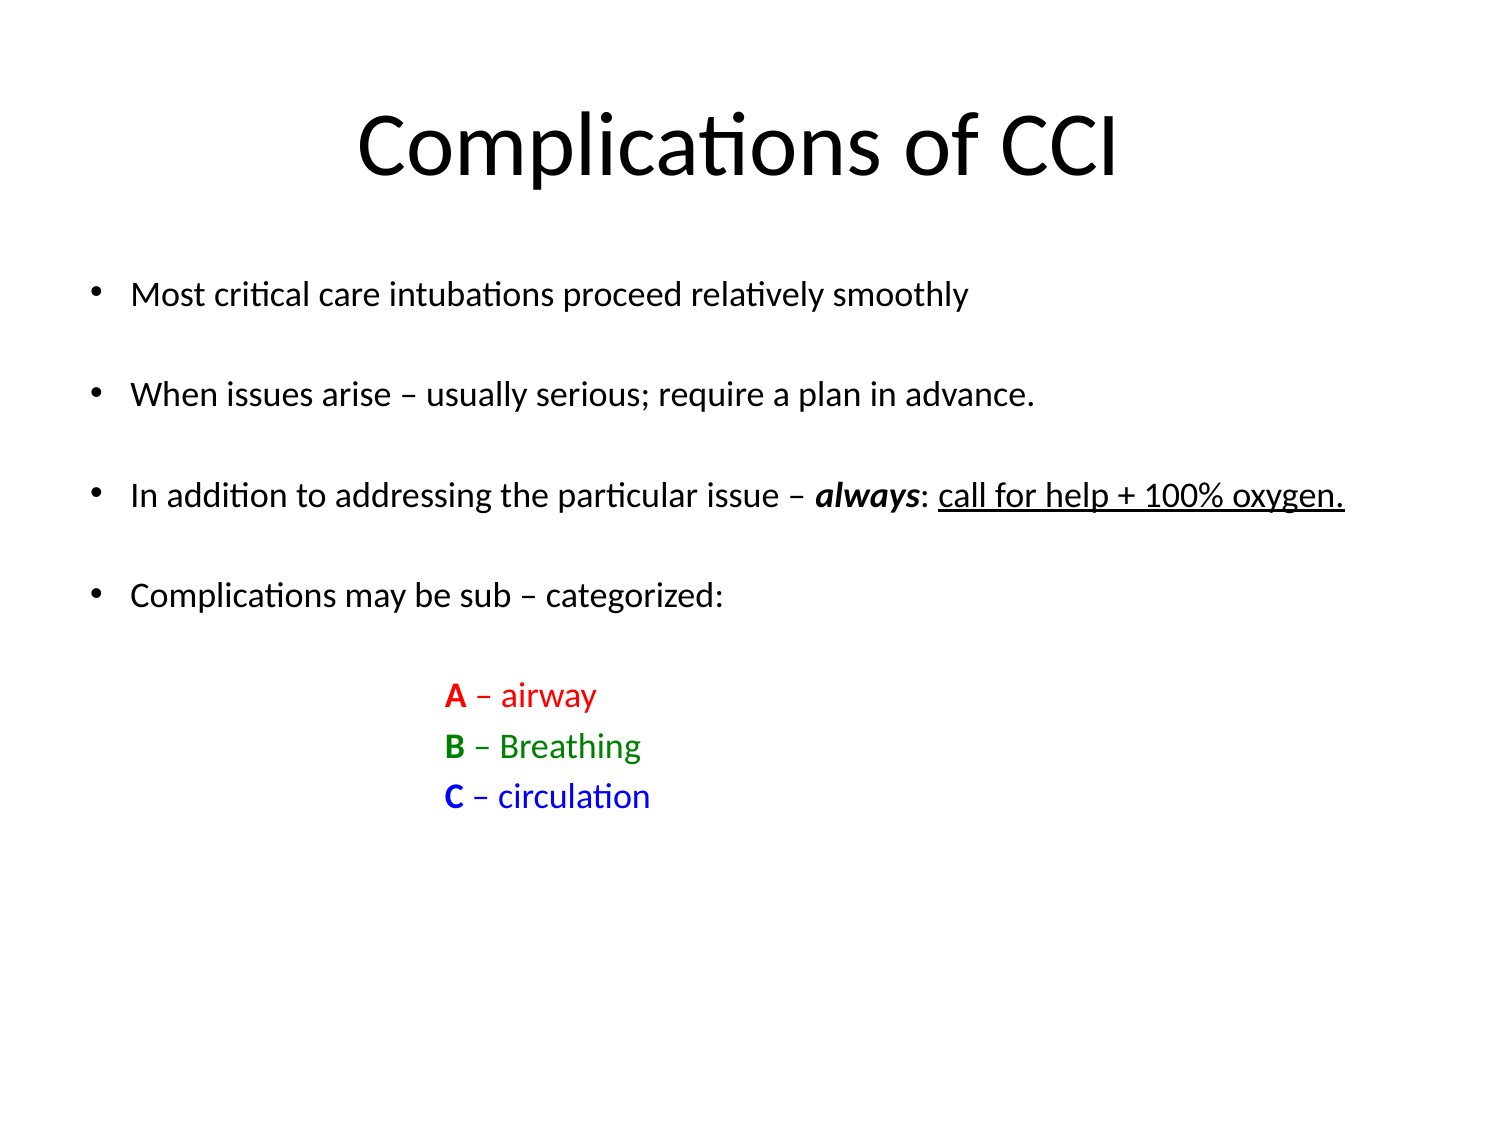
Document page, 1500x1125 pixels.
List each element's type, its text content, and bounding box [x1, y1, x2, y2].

list Most critical care intubations proceed relatively smoothly When issues arise – usually serious; require a plan in advance. In addition to addressing the particular issue – always: call for help + 100% oxygen. Complications may be sub – categorized: A – airway B – Breathing C – circulation [75, 262, 1425, 1005]
title Complications of CCI [75, 45, 1425, 233]
